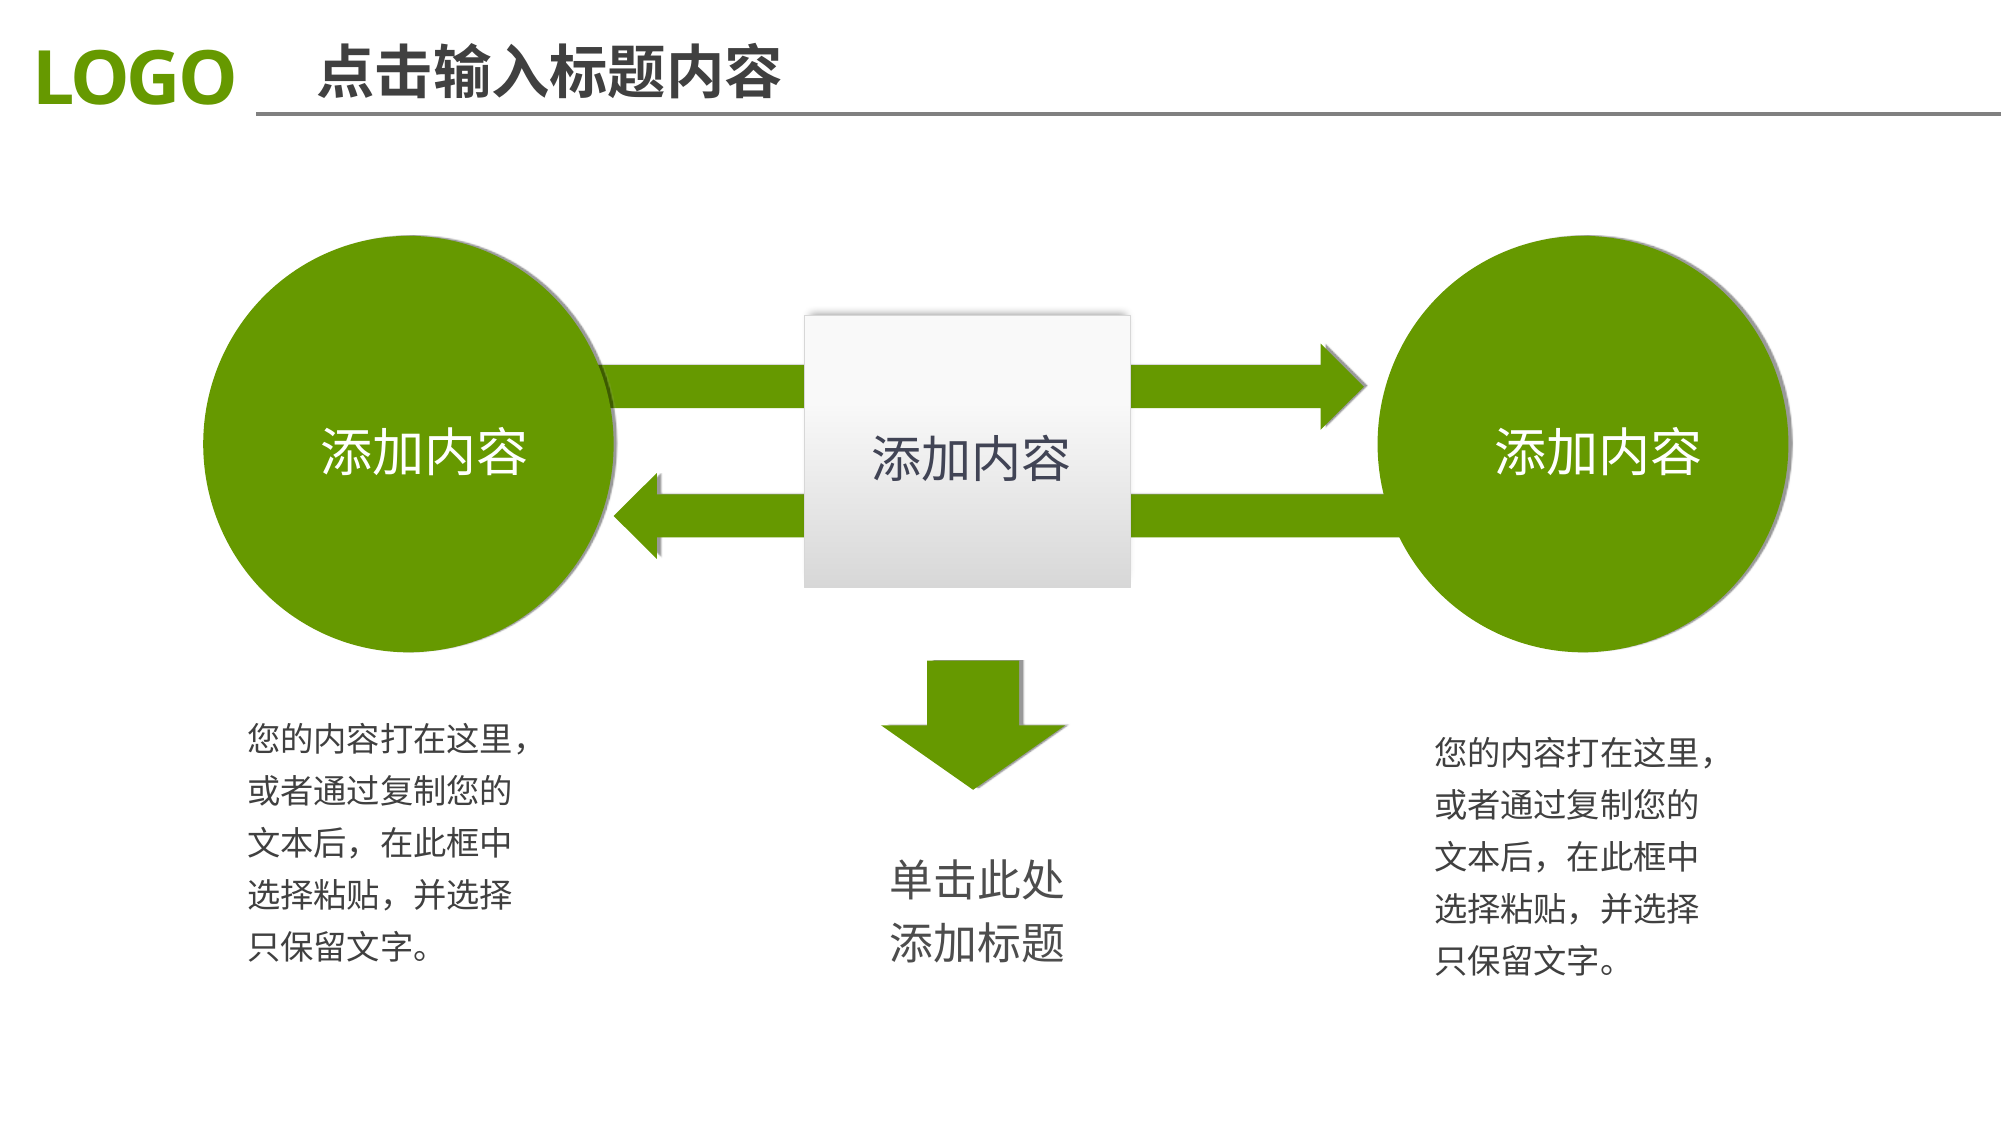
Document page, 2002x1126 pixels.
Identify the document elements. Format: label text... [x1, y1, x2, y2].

text_box [613, 473, 804, 559]
text_box 添加内容 [203, 235, 614, 653]
text_box 添加内容 [804, 315, 1130, 588]
text_box 添加内容 [1377, 235, 1789, 653]
text_box [1133, 494, 1399, 538]
text_box 单击此处添加标题 [868, 831, 1127, 979]
text_box 您的内容打在这里，或者通过复制您的文本后，在此框中选择粘贴，并选择只保留文字。 [1413, 710, 1754, 991]
text_box [1133, 343, 1364, 430]
text_box [606, 365, 804, 409]
text_box [880, 660, 1066, 790]
text_box 点击输入标题内容 [279, 27, 820, 113]
text_box 您的内容打在这里，或者通过复制您的文本后，在此框中选择粘贴，并选择只保留文字。 [226, 696, 566, 977]
